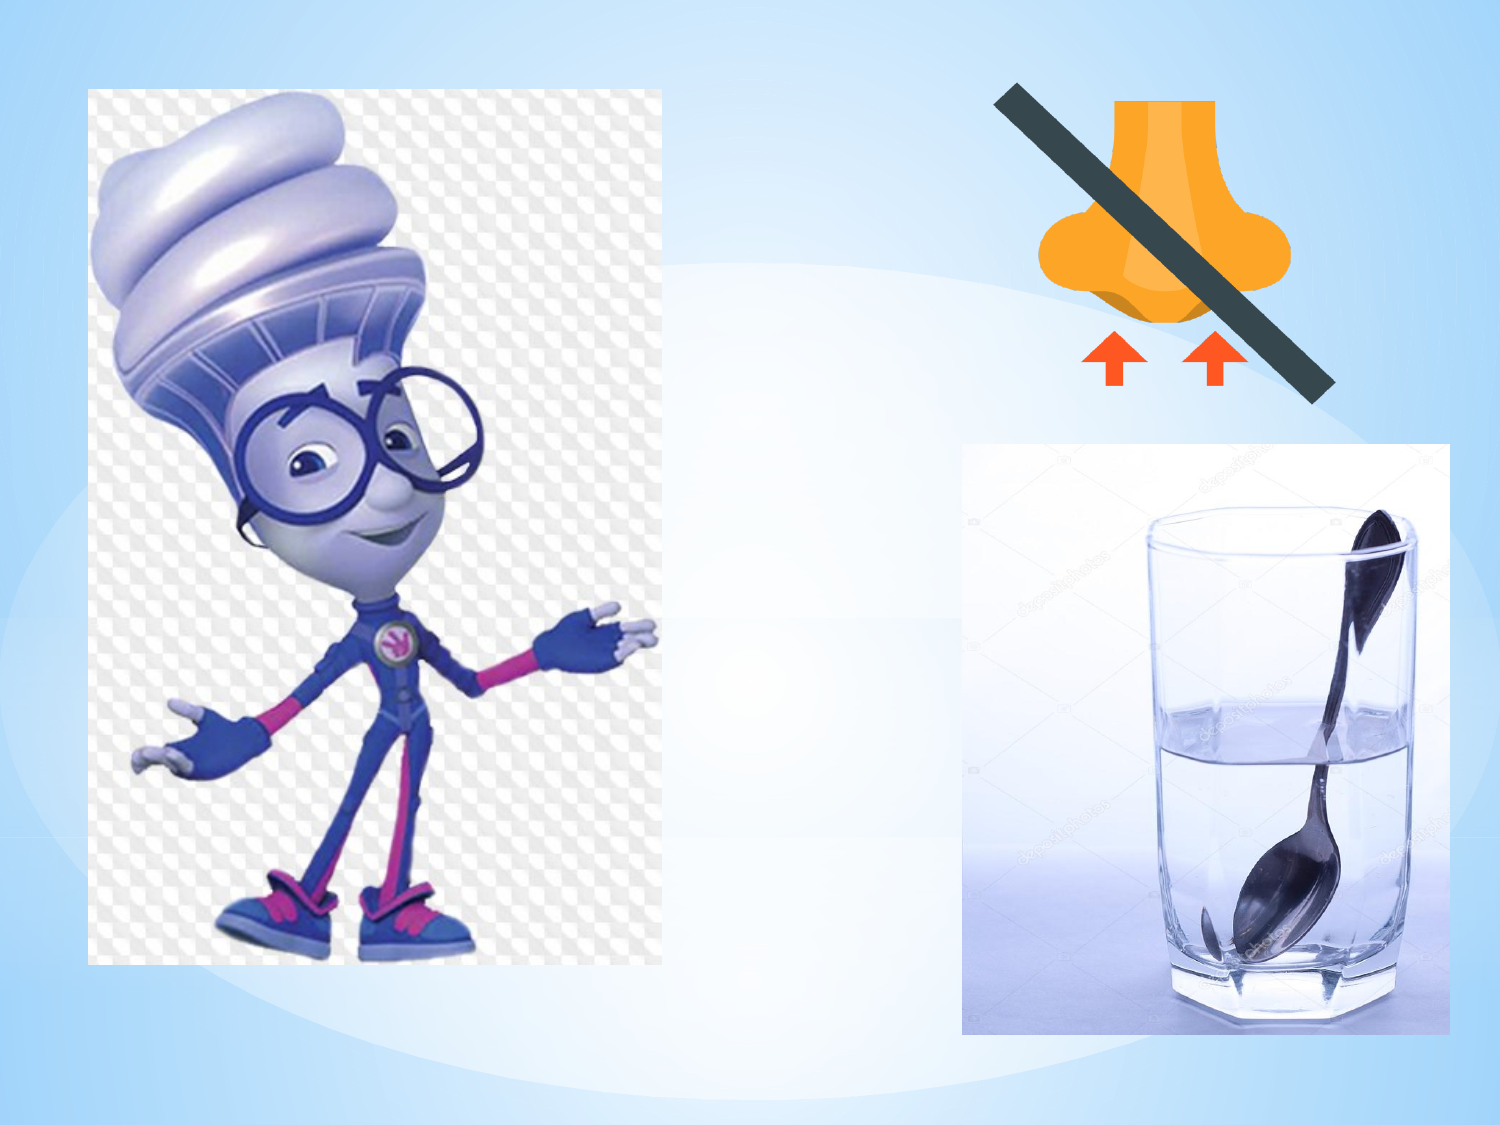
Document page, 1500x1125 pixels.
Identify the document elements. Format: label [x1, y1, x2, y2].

picture [963, 54, 1366, 433]
picture [962, 444, 1450, 1036]
picture [88, 89, 663, 966]
